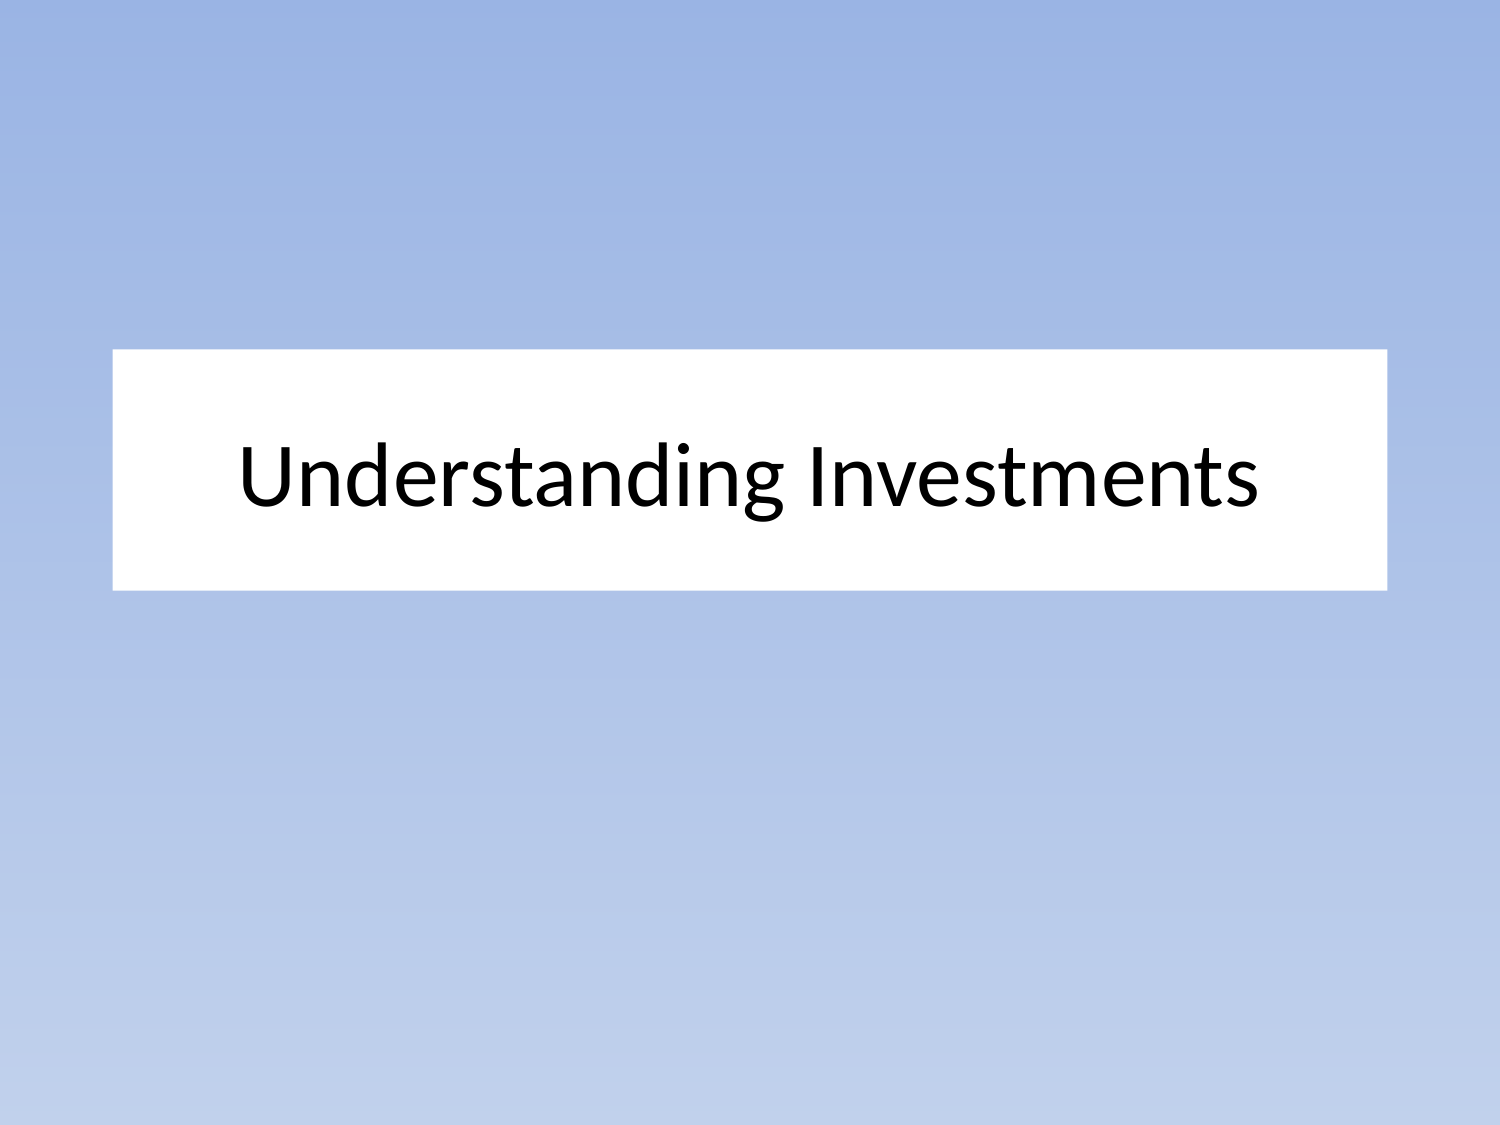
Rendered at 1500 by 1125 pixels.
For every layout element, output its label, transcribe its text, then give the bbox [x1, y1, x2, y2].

title Understanding Investments [112, 349, 1388, 591]
